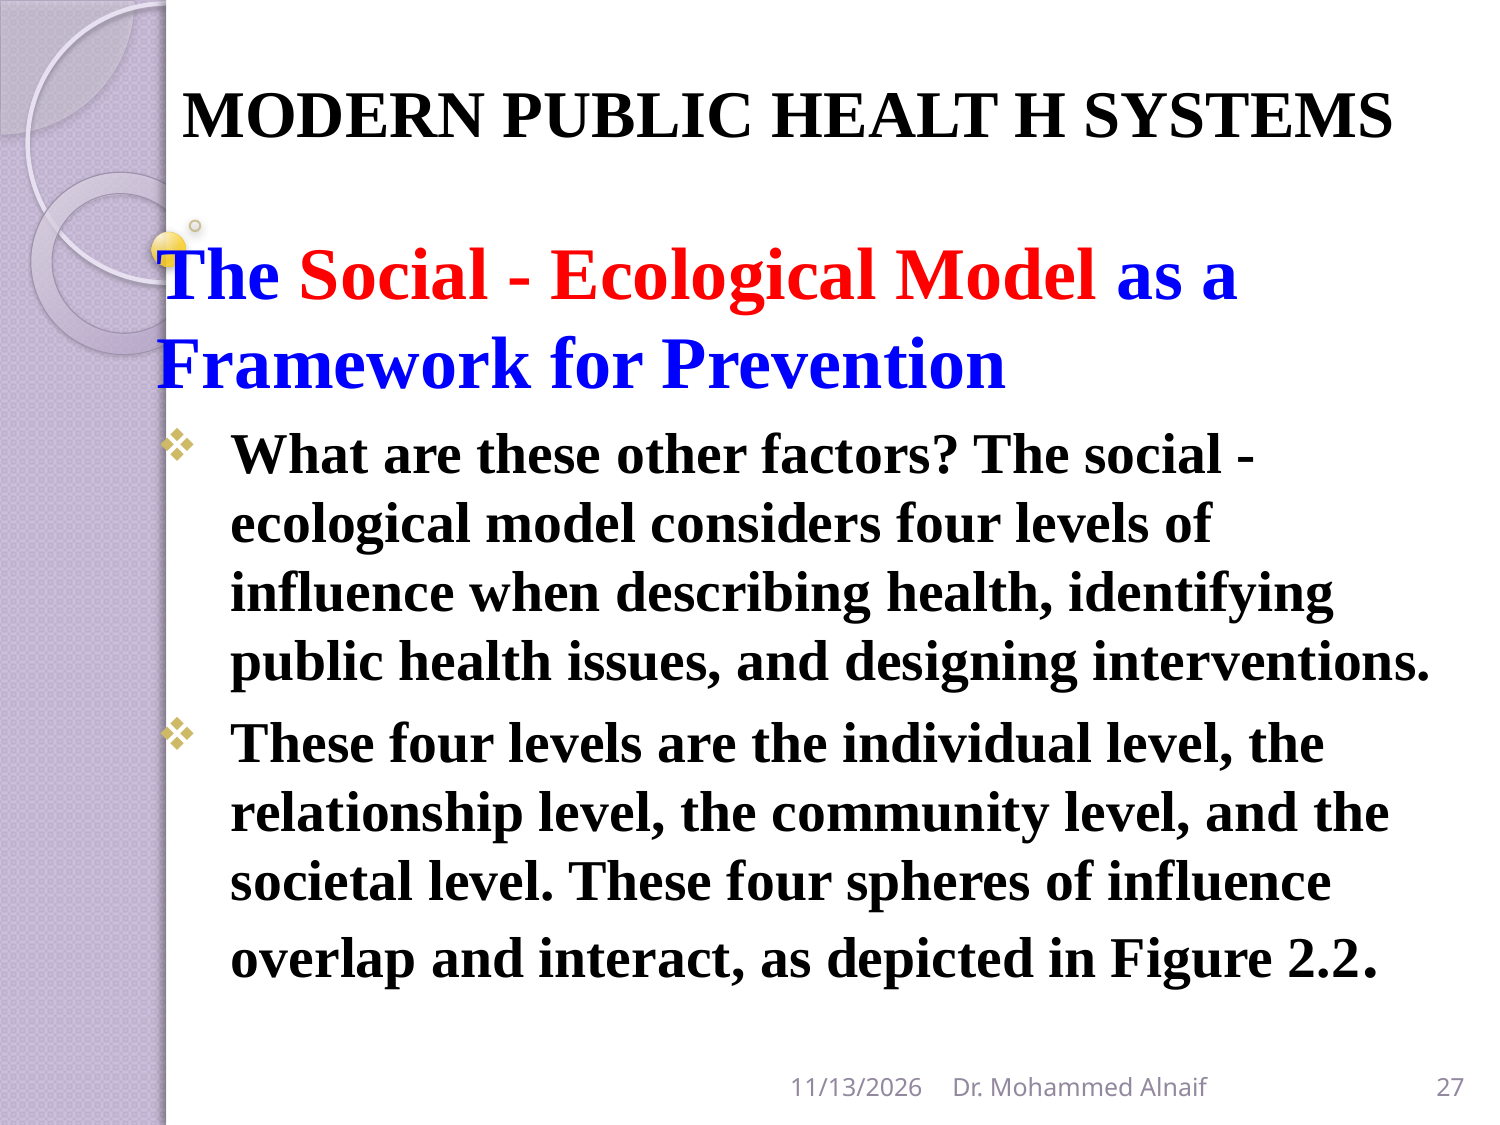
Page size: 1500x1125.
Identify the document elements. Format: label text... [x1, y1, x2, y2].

slide_number 27 [1413, 1034, 1488, 1113]
title MODERN PUBLIC HEALT H SYSTEMS [137, 62, 1413, 159]
subtitle The Social - Ecological Model as a Framework for Prevention What are these other factors? The social - ecological model considers four levels of influence when describing health, identifying public health issues, and designing interventions. These four levels are the individual level, the relationship level, the community level, and the societal level. These four spheres of influence overlap and interact, as depicted in Figure 2.2. [137, 224, 1450, 1013]
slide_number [587, 1034, 937, 1113]
footer Dr. Mohammed Alnaif [937, 1034, 1413, 1113]
